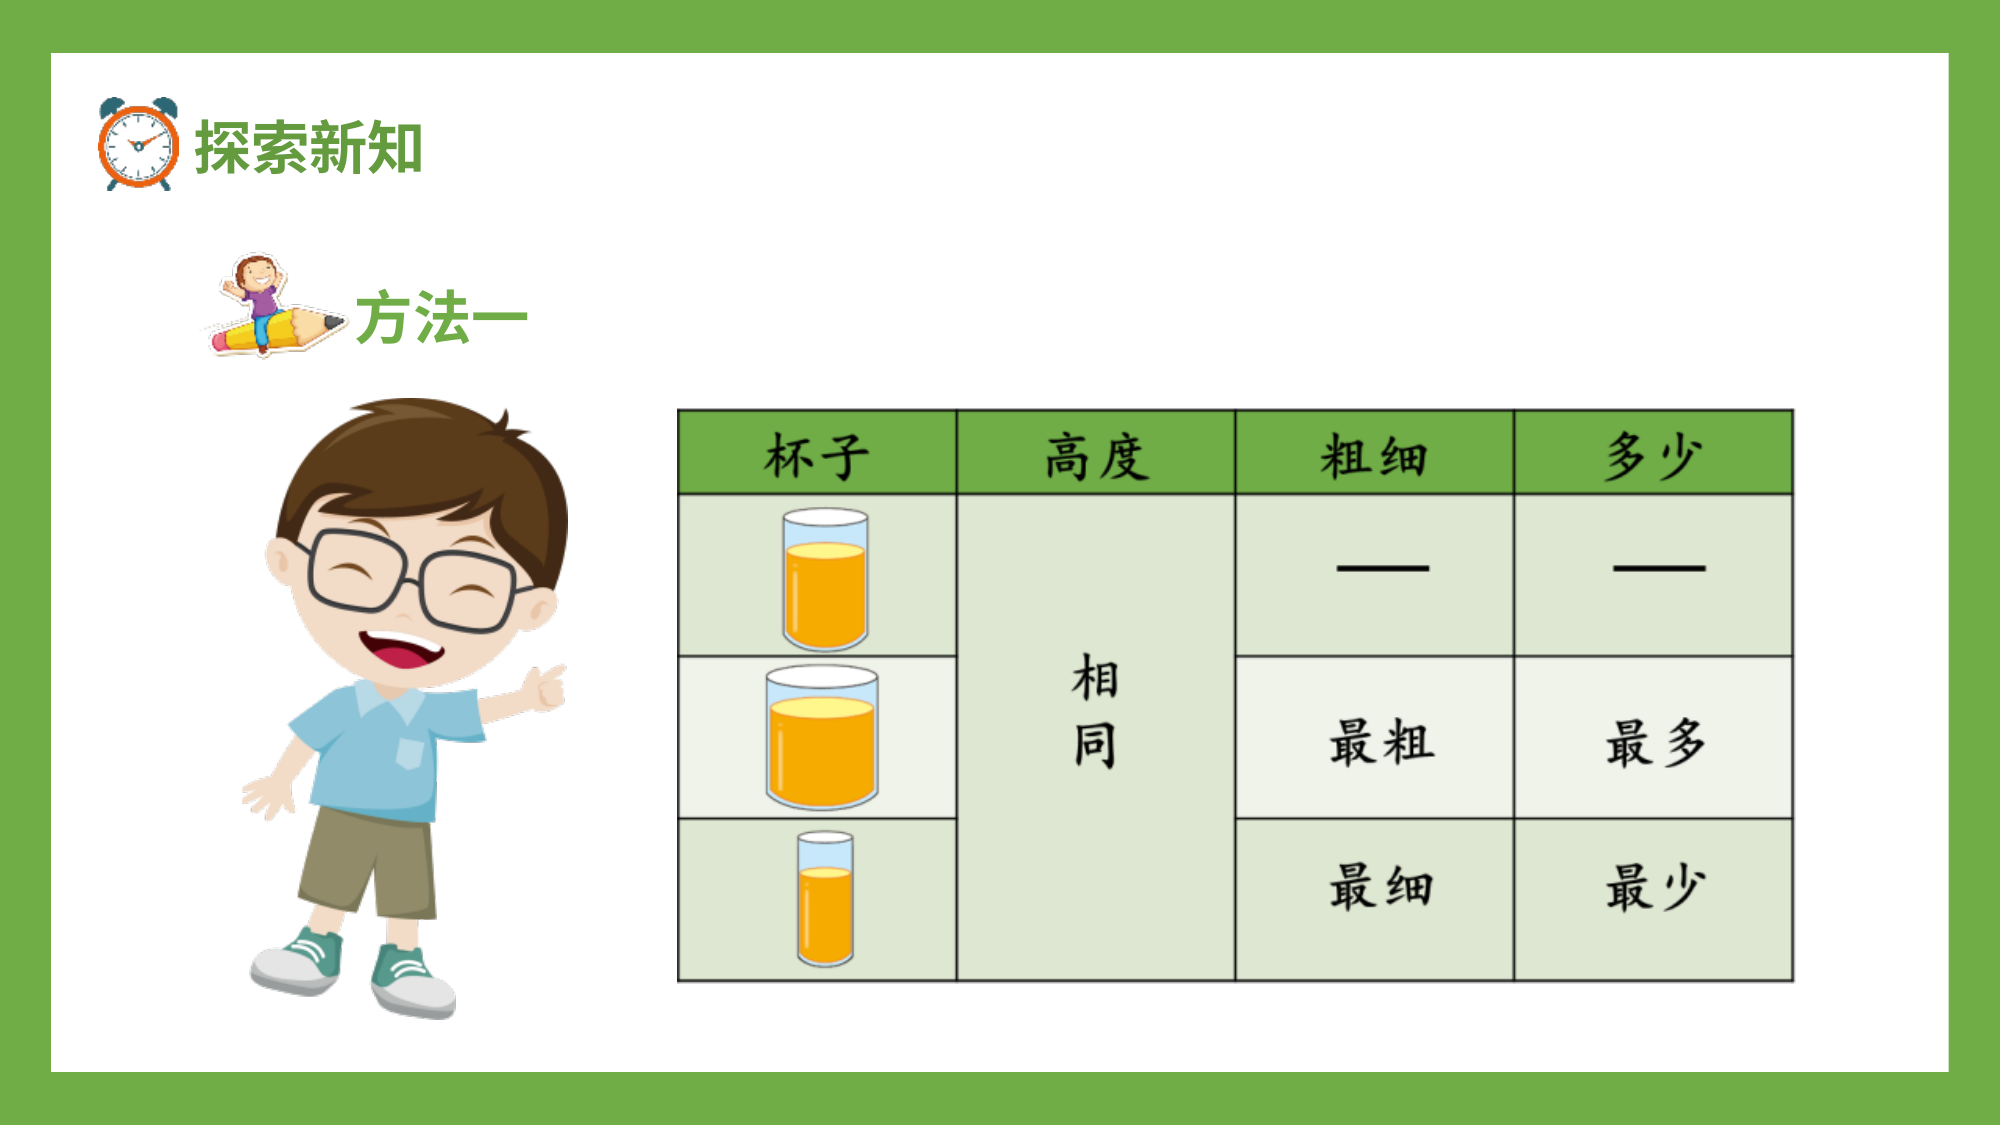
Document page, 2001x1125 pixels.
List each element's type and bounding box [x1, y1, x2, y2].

picture [677, 401, 1796, 984]
text_box [97, 97, 554, 191]
picture [241, 398, 569, 1020]
text_box [178, 239, 1745, 394]
